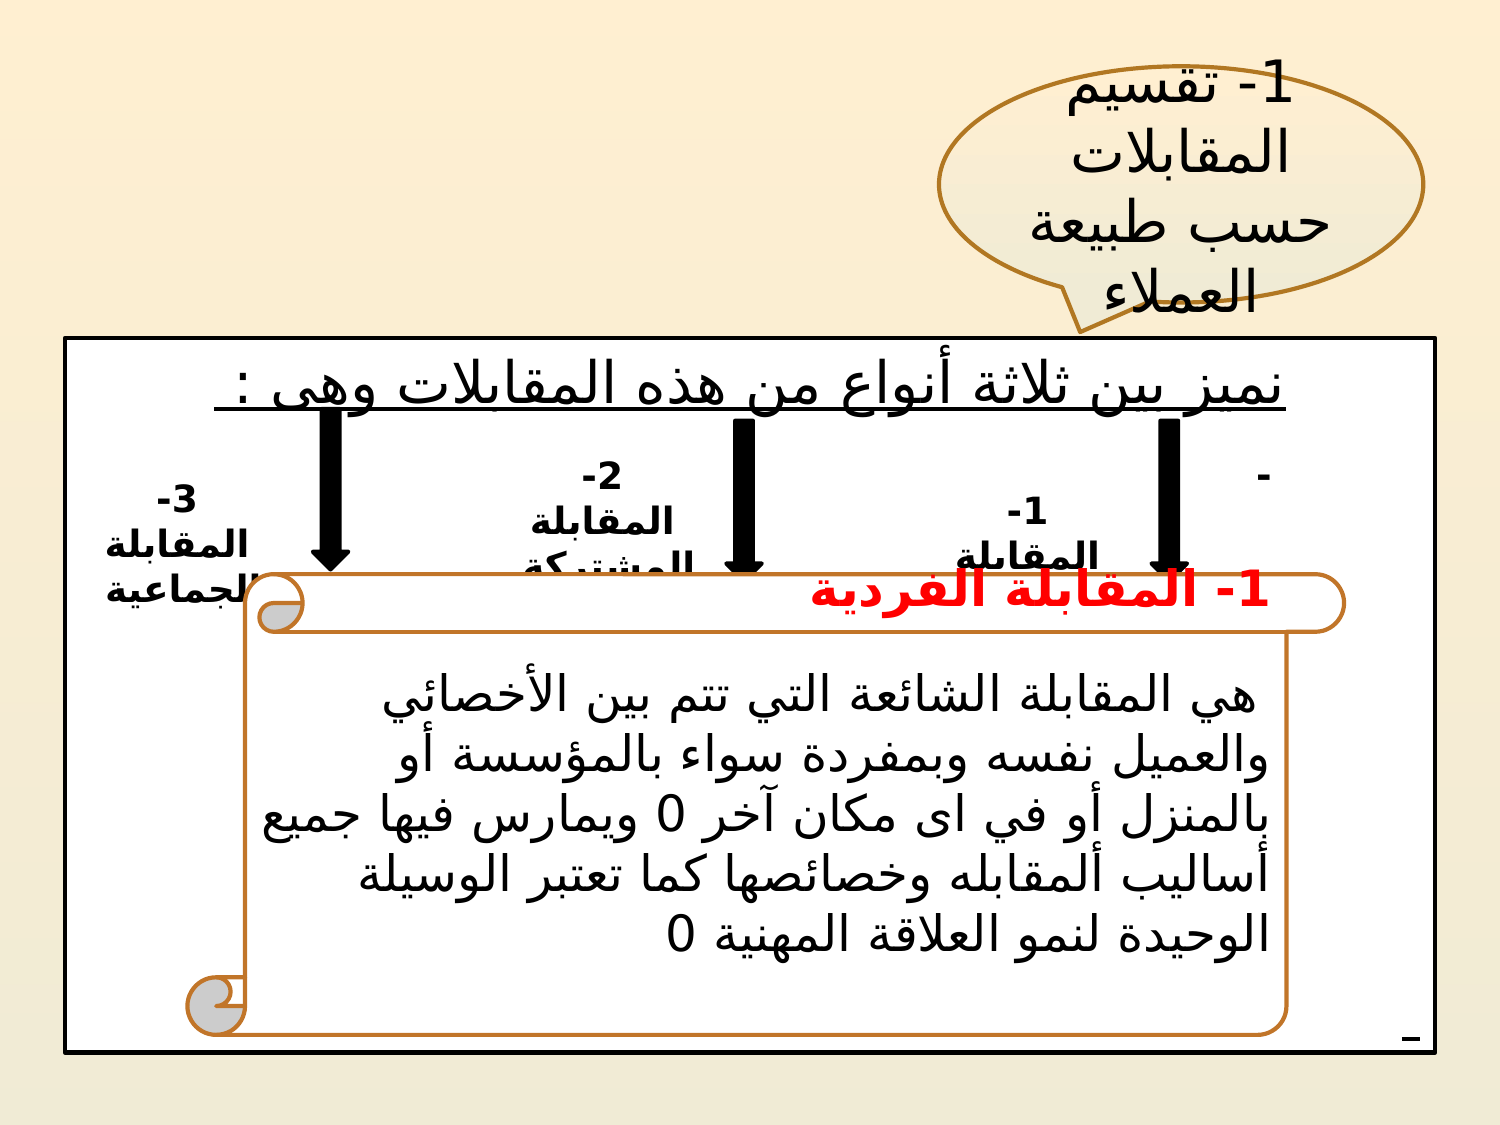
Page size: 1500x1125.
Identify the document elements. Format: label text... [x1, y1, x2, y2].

text_box نميز بين ثلاثة أنواع من هذه المقابلات وهى : [63, 336, 1437, 1055]
text_box 1- تقسيم المقابلات حسب طبيعة العملاء [936, 64, 1426, 335]
text_box 3- المقابلة الجماعية [76, 467, 278, 618]
text_box [724, 418, 764, 572]
text_box 2- المقابلة المشتركة [490, 444, 715, 572]
text_box 1- المقابلة الفردية [915, 479, 1140, 572]
text_box - 1- المقابلة الفردية هي المقابلة الشائعة التي تتم بين الأخصائي والعميل نفسه وبمفردة سواء بالمؤسسة أو بالمنزل أو في اى مكان آخر 0 ويمارس فيها جميع أساليب ألمقابله وخصائصها كما تعتبر الوسيلة الوحيدة لنمو العلاقة المهنية 0 [185, 572, 1347, 1037]
text_box [1149, 418, 1189, 572]
text_box [310, 406, 351, 572]
